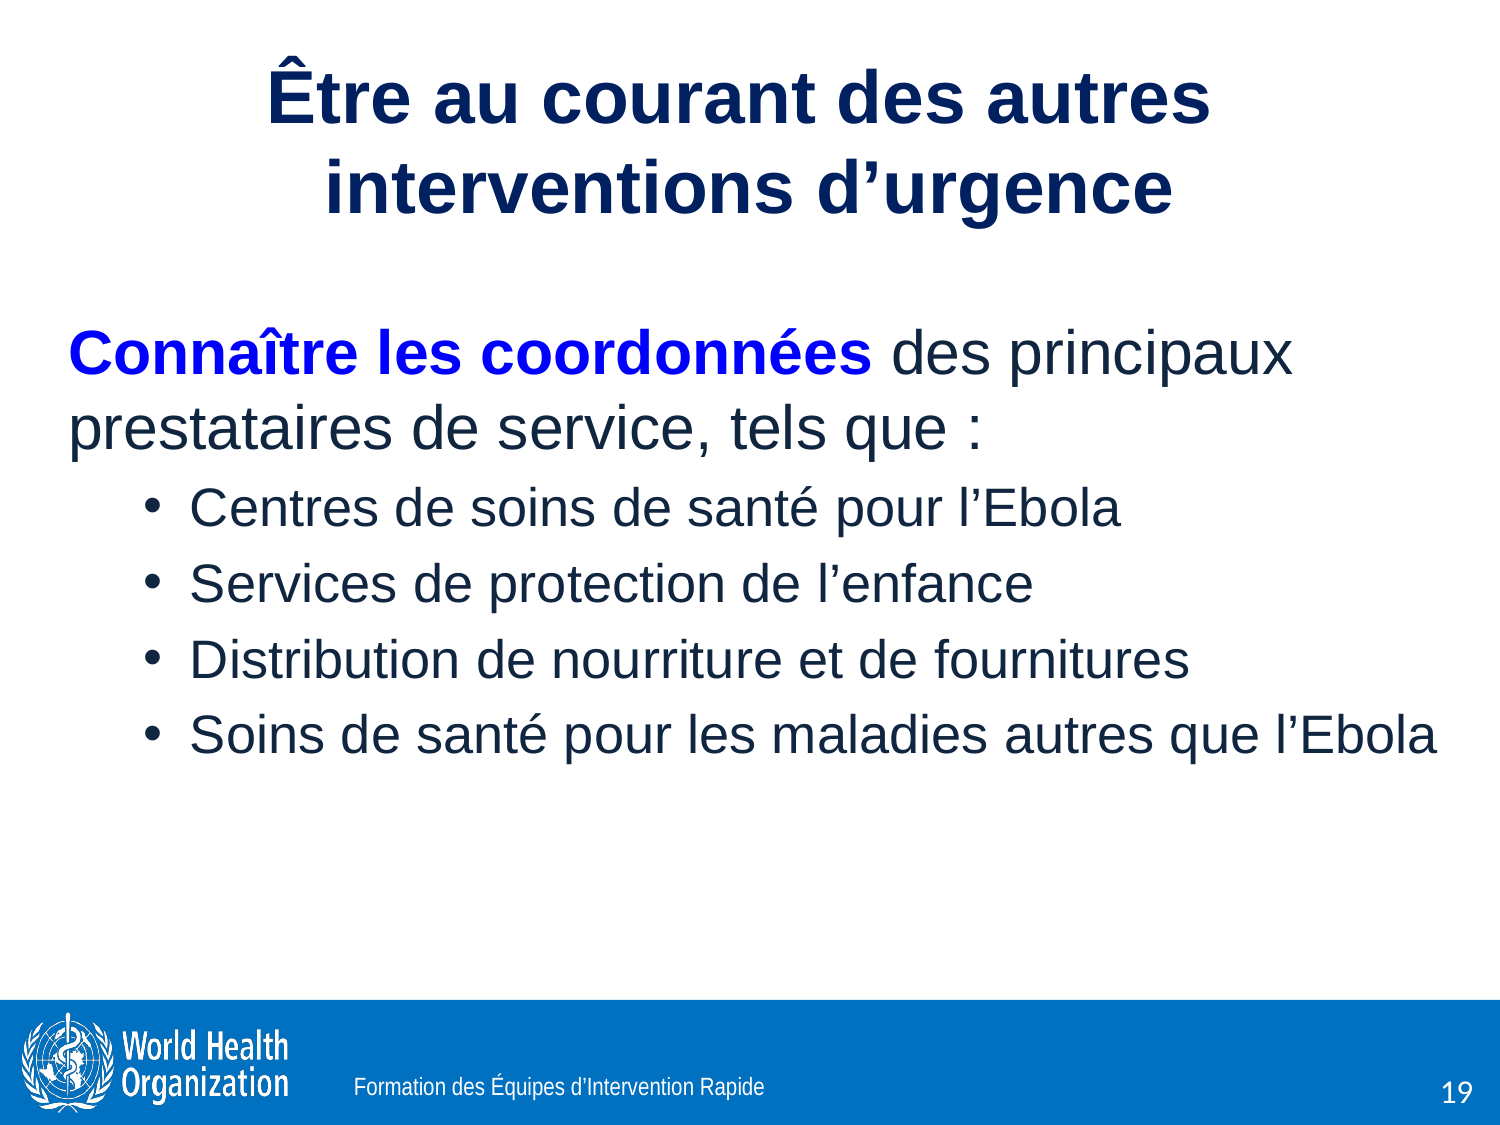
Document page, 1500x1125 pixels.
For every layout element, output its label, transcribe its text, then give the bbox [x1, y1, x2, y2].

list Connaître les coordonnées des principaux prestataires de service, tels que : Centres de soins de santé pour l’Ebola Services de protection de l’enfance Distribution de nourriture et de fournitures Soins de santé pour les maladies autres que l’Ebola [53, 304, 1479, 1047]
picture [21, 1012, 288, 1113]
title Être au courant des autres interventions d’urgence [75, 45, 1425, 233]
